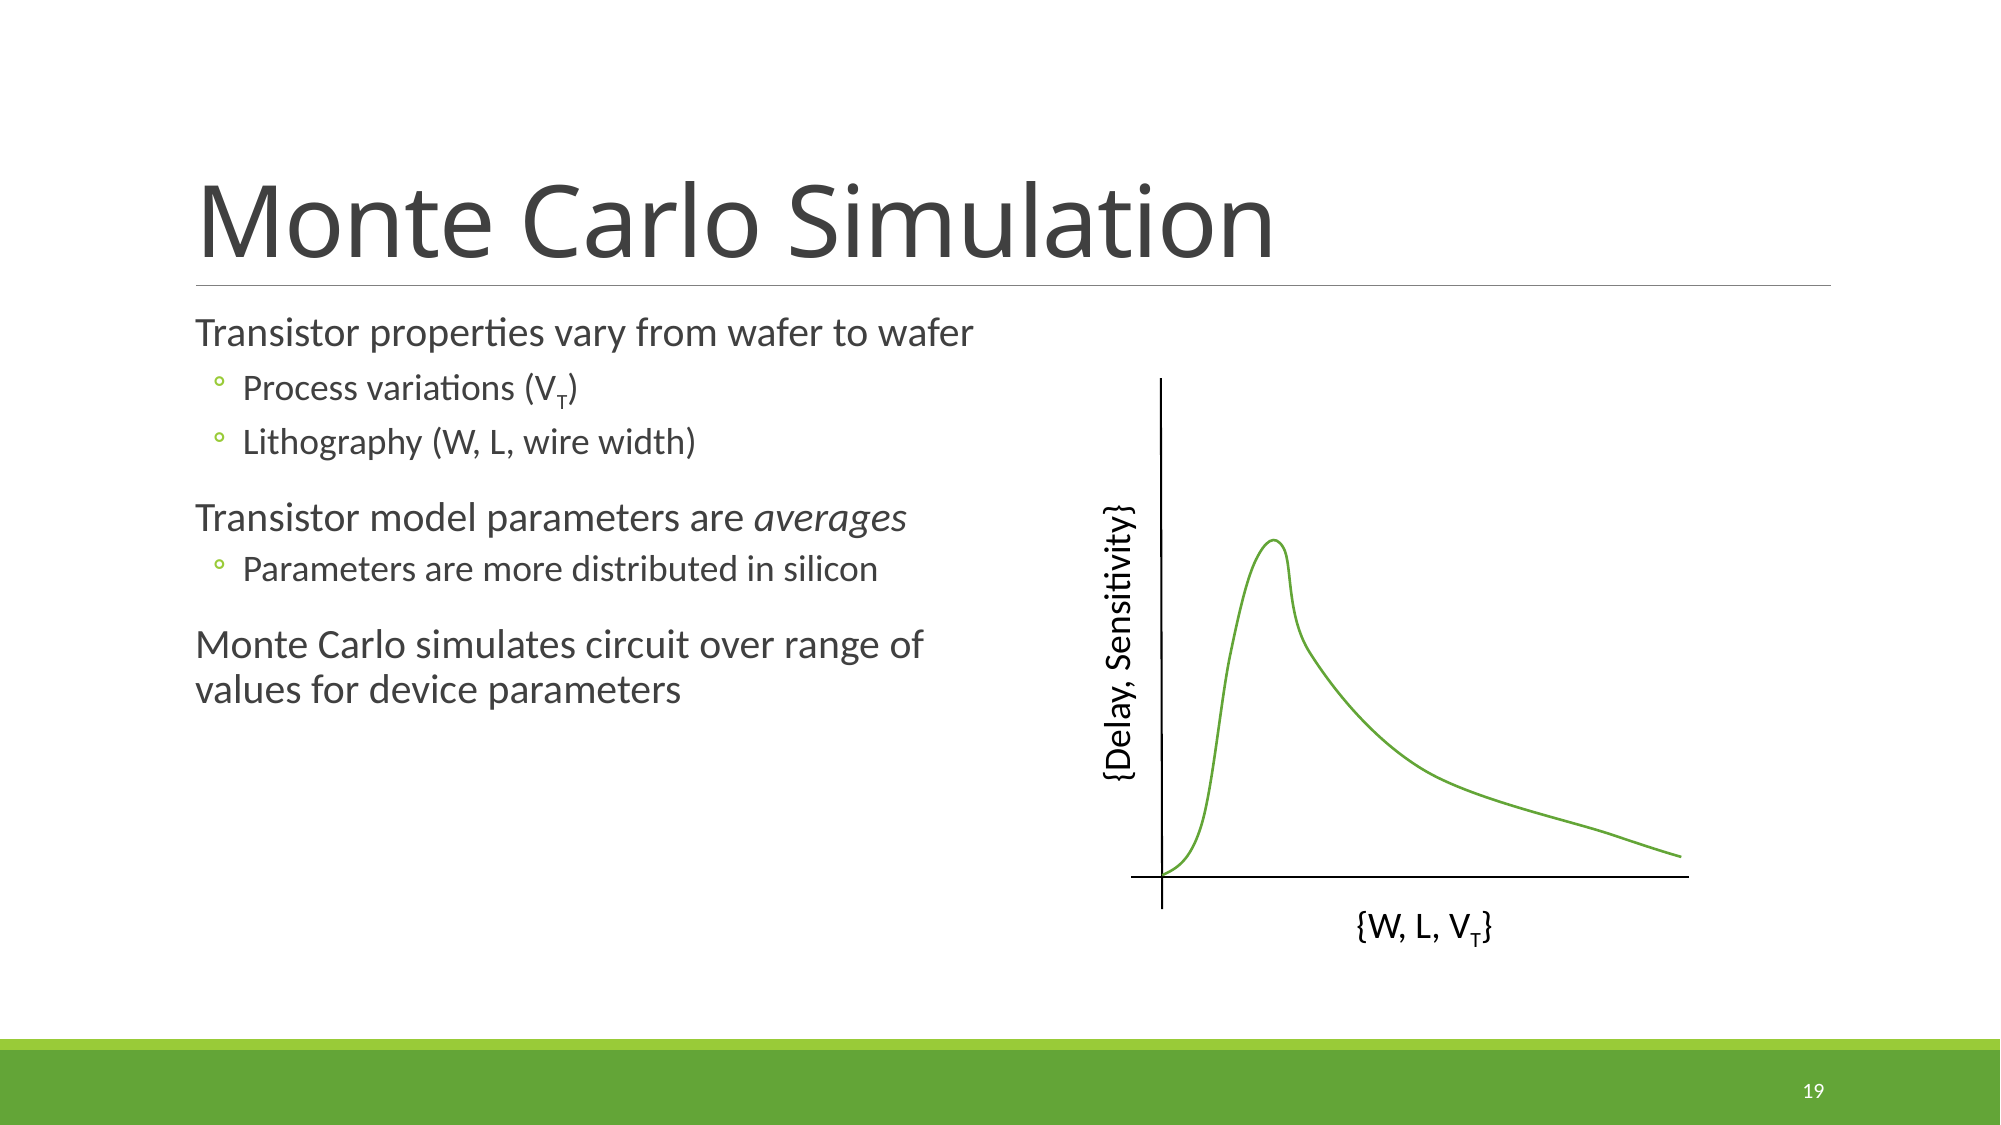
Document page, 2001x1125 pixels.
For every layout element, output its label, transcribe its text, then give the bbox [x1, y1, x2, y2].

text_box [1172, 538, 1682, 873]
slide_number 19 [1624, 1059, 1840, 1120]
title Monte Carlo Simulation [180, 47, 1830, 285]
list Transistor properties vary from wafer to wafer Process variations (VT) Lithography (W, L, wire width) Transistor model parameters are averages Parameters are more distributed in silicon Monte Carlo simulates circuit over range of values for device parameters [180, 302, 990, 963]
text_box {W, L, VT} [1341, 893, 1508, 960]
text_box {Delay, Sensitivity} [1085, 489, 1146, 798]
